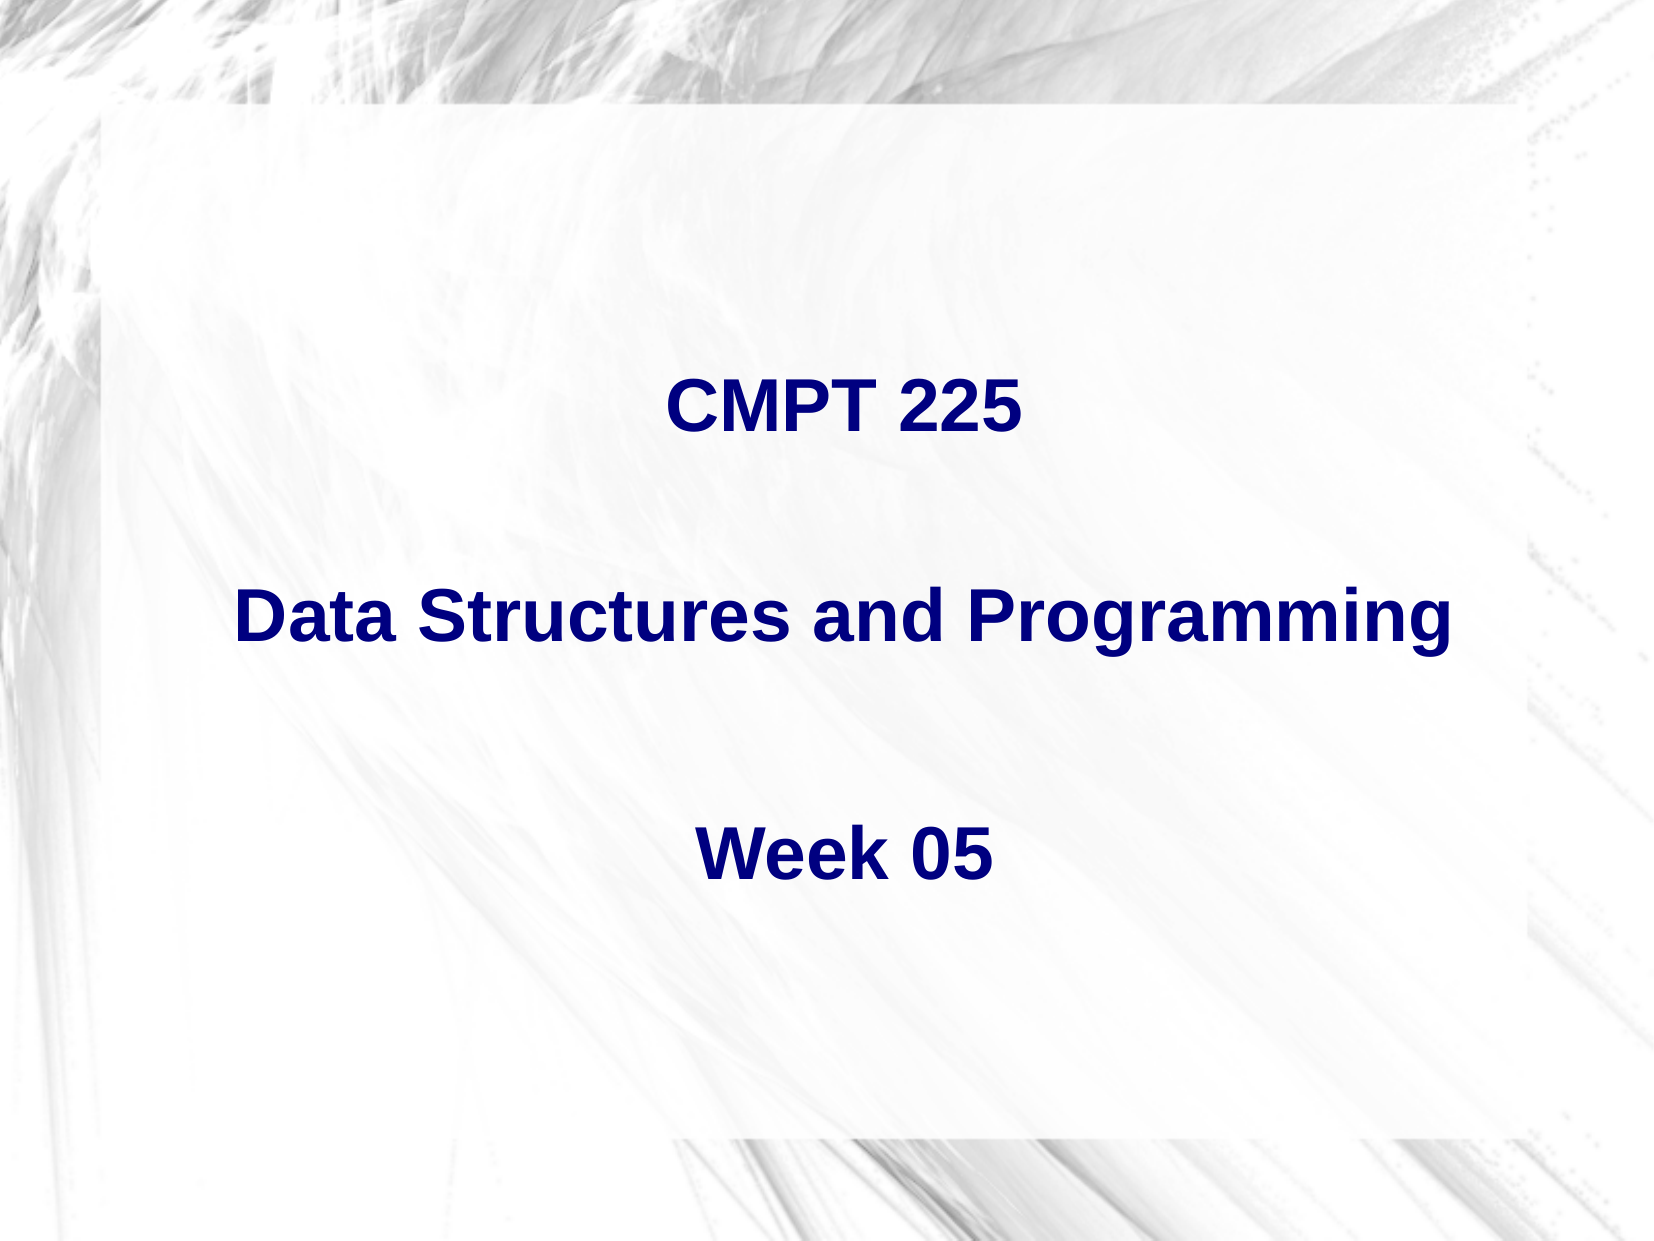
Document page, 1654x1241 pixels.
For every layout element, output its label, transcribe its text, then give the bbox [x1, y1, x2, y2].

list CMPT 225 Data Structures and Programming Week 05 [118, 237, 1571, 1015]
picture [0, 0, 1654, 1241]
